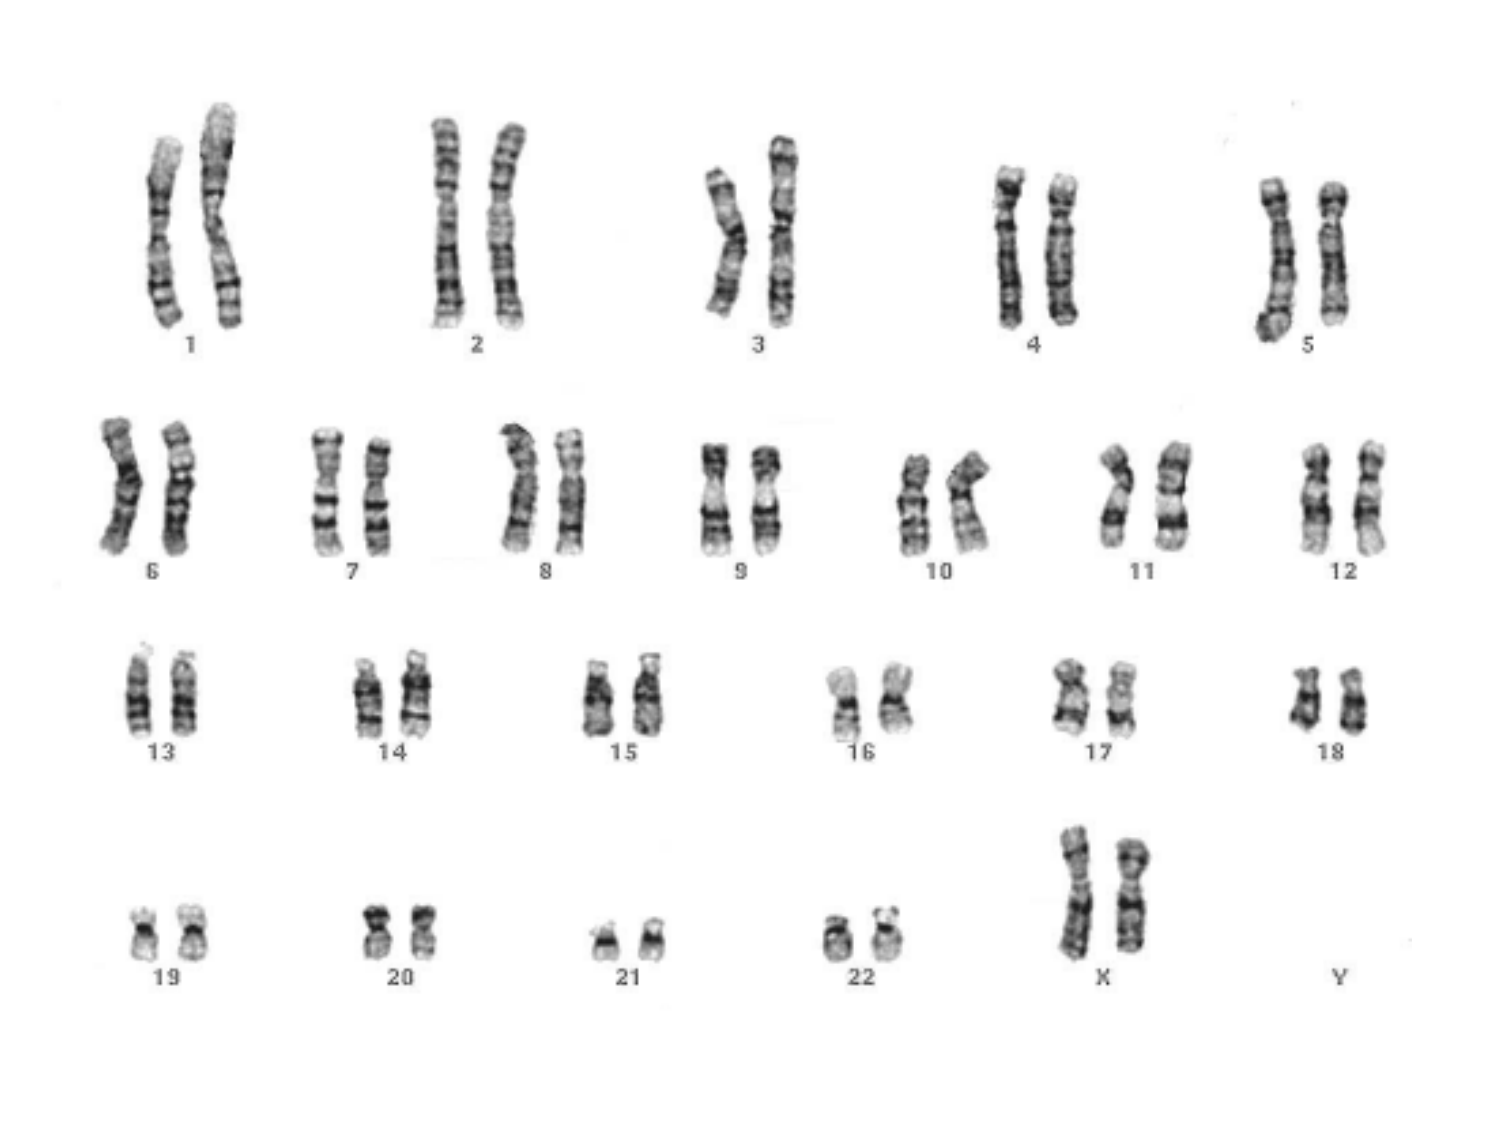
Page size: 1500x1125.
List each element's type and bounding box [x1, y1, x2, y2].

picture [51, 87, 1412, 1013]
